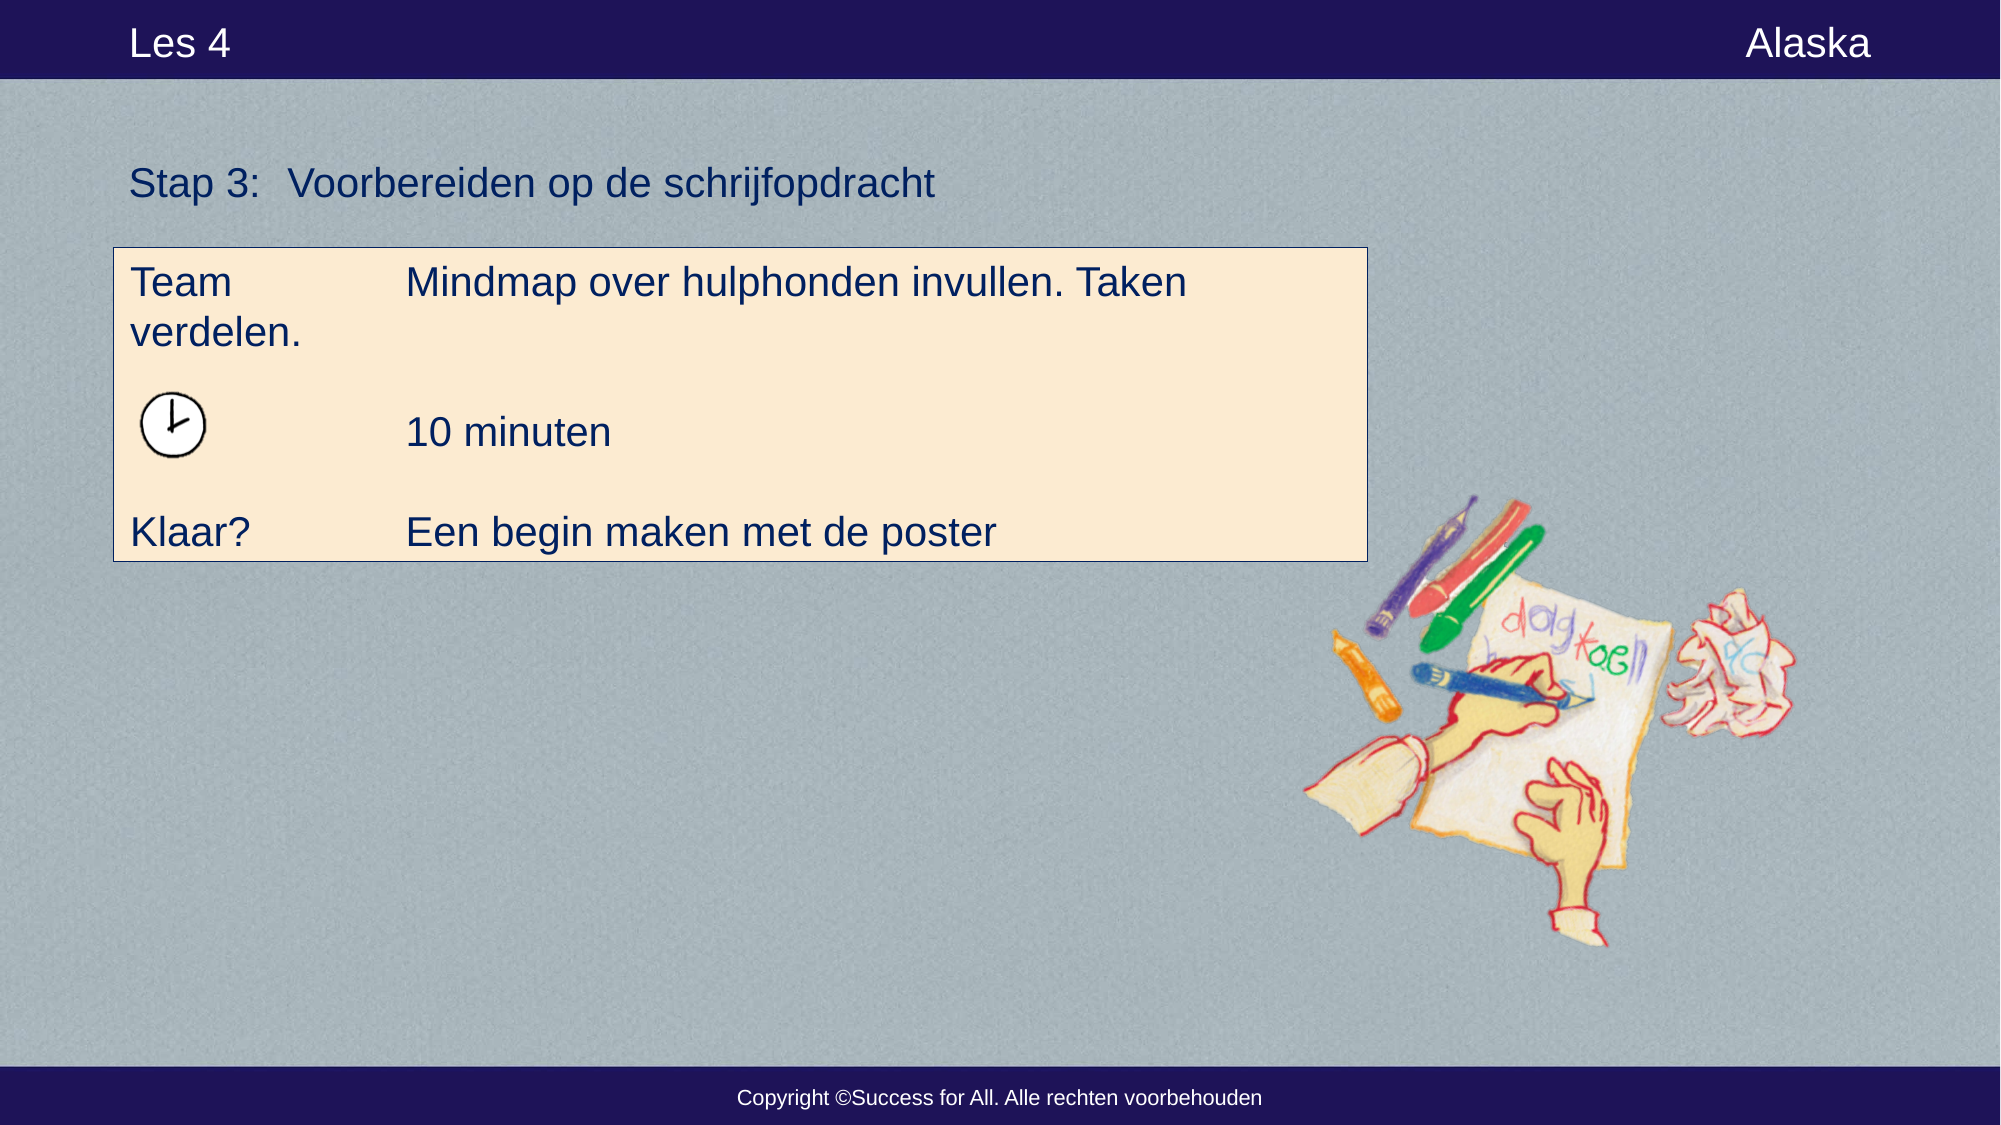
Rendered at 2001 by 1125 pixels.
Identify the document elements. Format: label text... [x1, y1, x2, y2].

text_box Les 4 [114, 8, 354, 73]
text_box Copyright ©Success for All. Alle rechten voorbehouden [0, 1076, 2000, 1125]
text_box Stap 3: Voorbereiden op de schrijfopdracht [113, 148, 1301, 214]
text_box Team Mindmap over hulphonden invullen. Taken verdelen. 10 minuten Klaar? Een begin maken met de poster [113, 247, 1368, 562]
text_box Alaska [999, 8, 1886, 73]
picture [0, 0, 2001, 1125]
